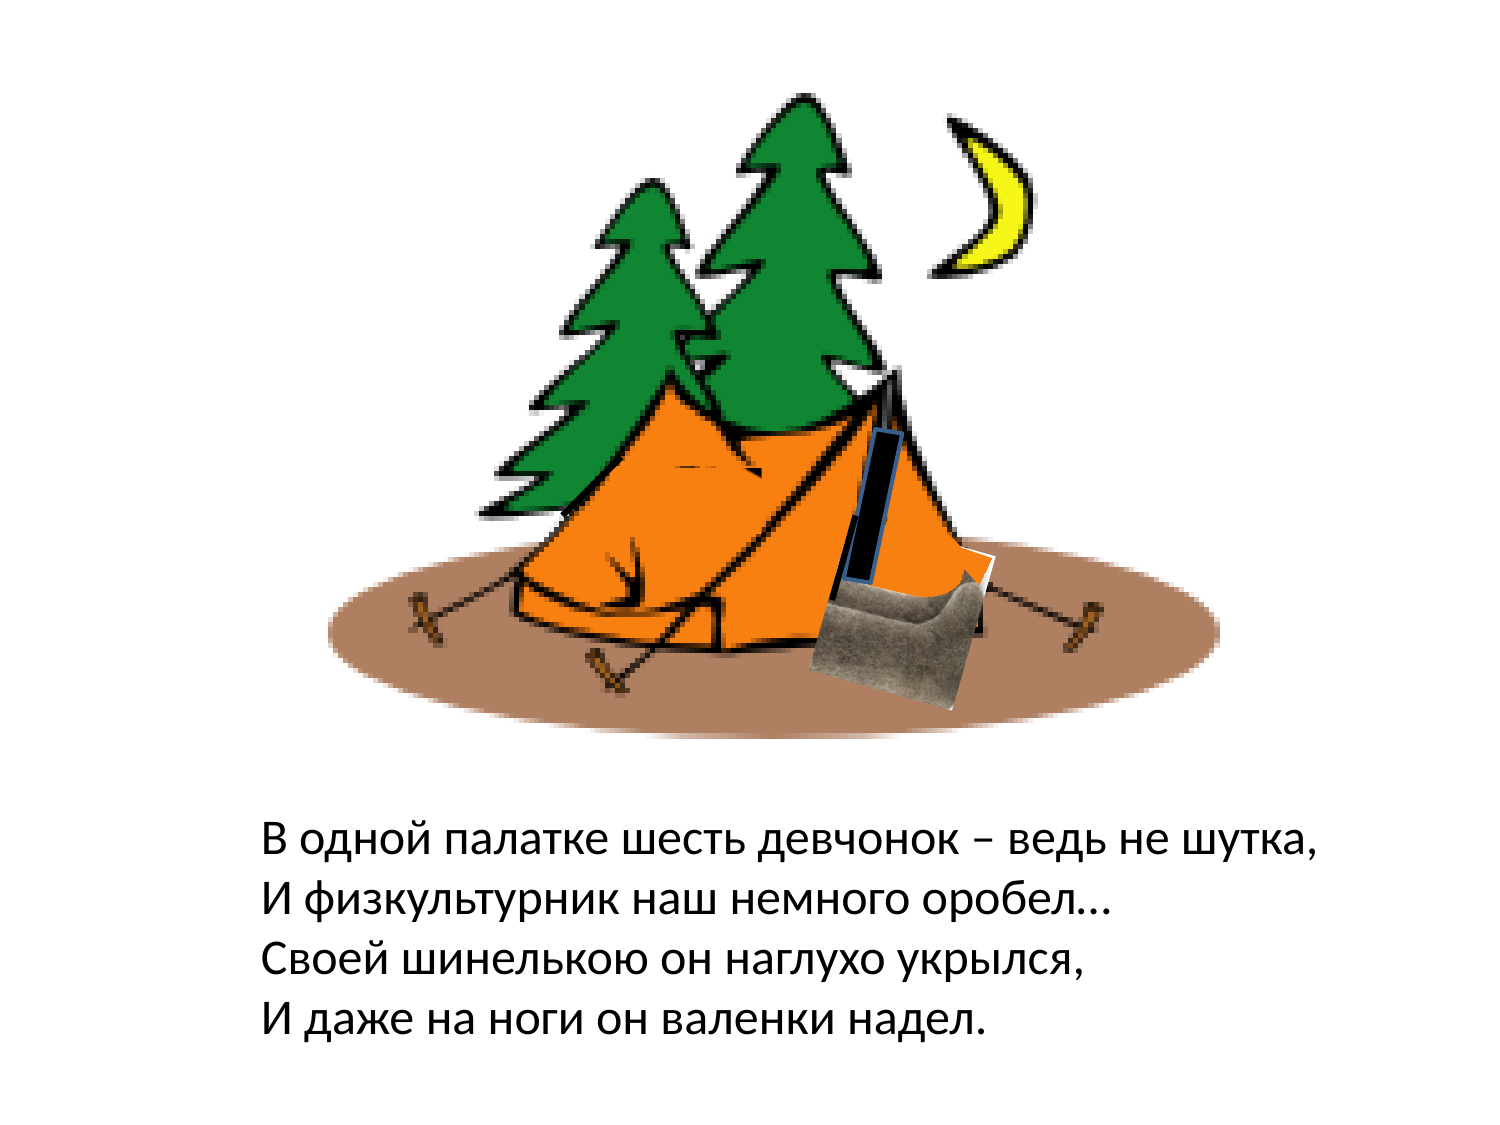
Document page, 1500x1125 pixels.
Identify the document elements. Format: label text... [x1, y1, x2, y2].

picture [327, 93, 1220, 739]
text_box В одной палатке шесть девчонок – ведь не шутка, И физкультурник наш немного оробел… Своей шинелькою он наглухо укрылся, И даже на ноги он валенки надел. [246, 796, 1371, 1052]
